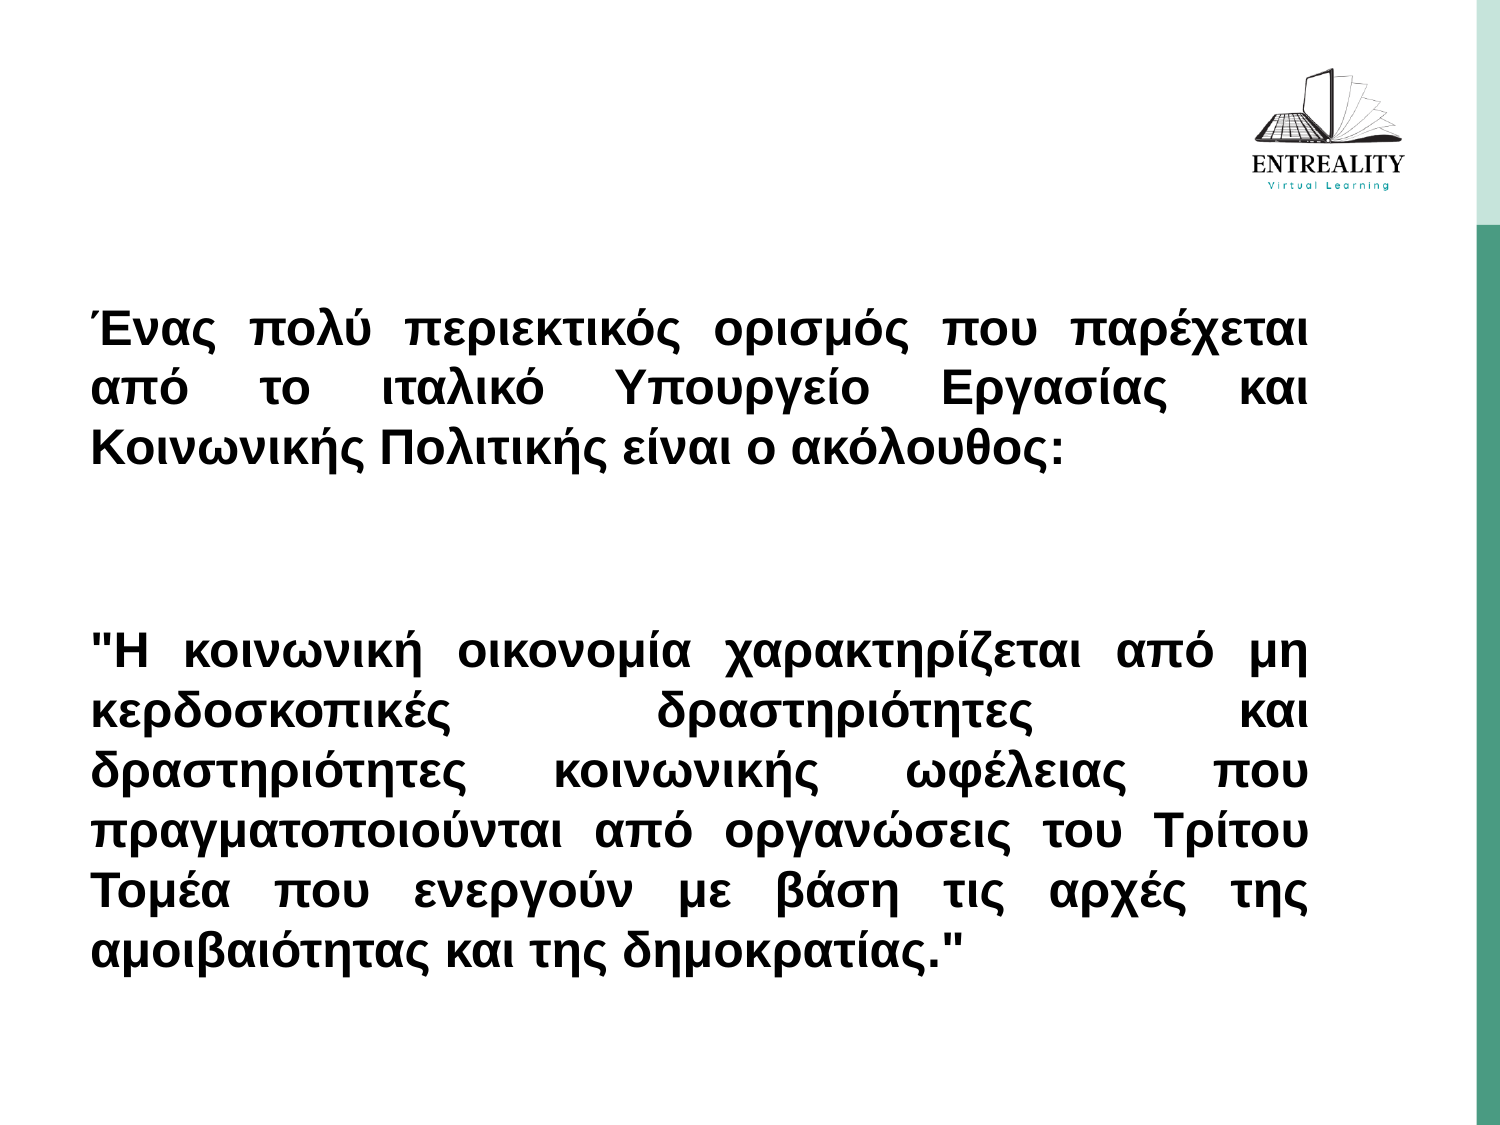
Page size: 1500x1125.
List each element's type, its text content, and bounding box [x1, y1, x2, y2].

list Ένας πολύ περιεκτικός ορισμός που παρέχεται από το ιταλικό Υπουργείο Εργασίας και Κοινωνικής Πολιτικής είναι ο ακόλουθος: "Η κοινωνική οικονομία χαρακτηρίζεται από μη κερδοσκοπικές δραστηριότητες και δραστηριότητες κοινωνικής ωφέλειας που πραγματοποιούνται από οργανώσεις του Τρίτου Τομέα που ενεργούν με βάση τις αρχές της αμοιβαιότητας και της δημοκρατίας." [75, 287, 1325, 1005]
picture [1198, 0, 1458, 259]
